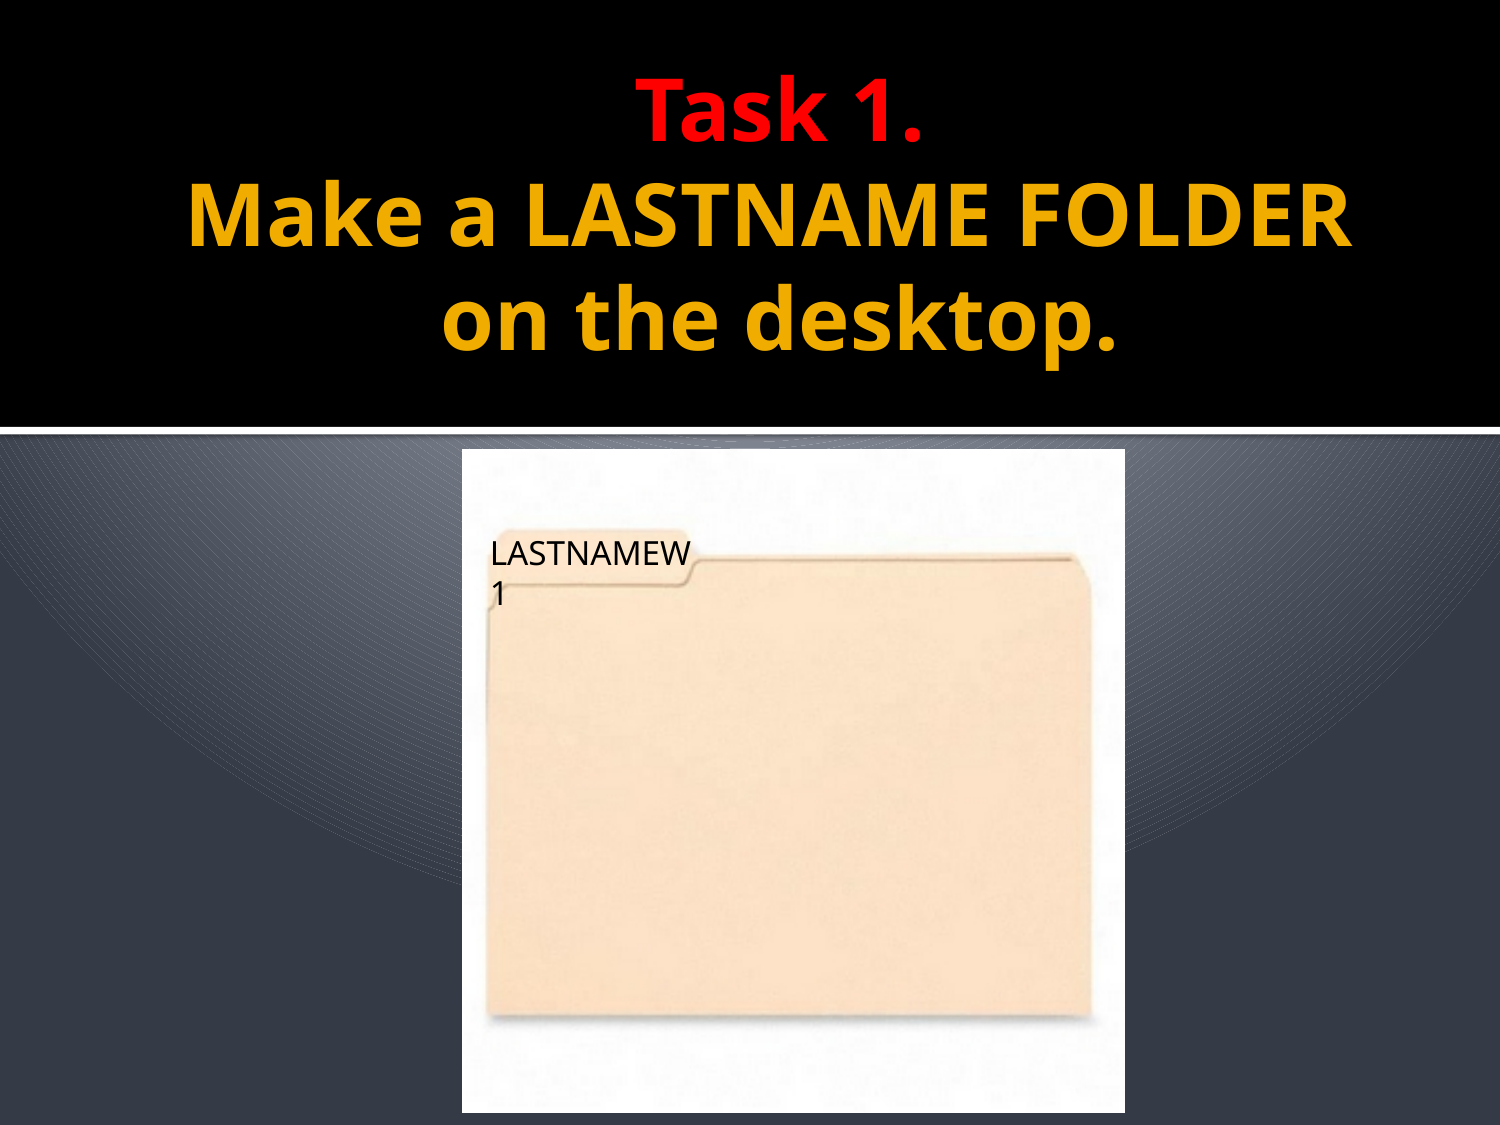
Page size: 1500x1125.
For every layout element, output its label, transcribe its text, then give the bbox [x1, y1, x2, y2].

picture [462, 449, 1125, 1113]
title Task 1. Make a LASTNAME FOLDER on the desktop. [123, 50, 1438, 368]
